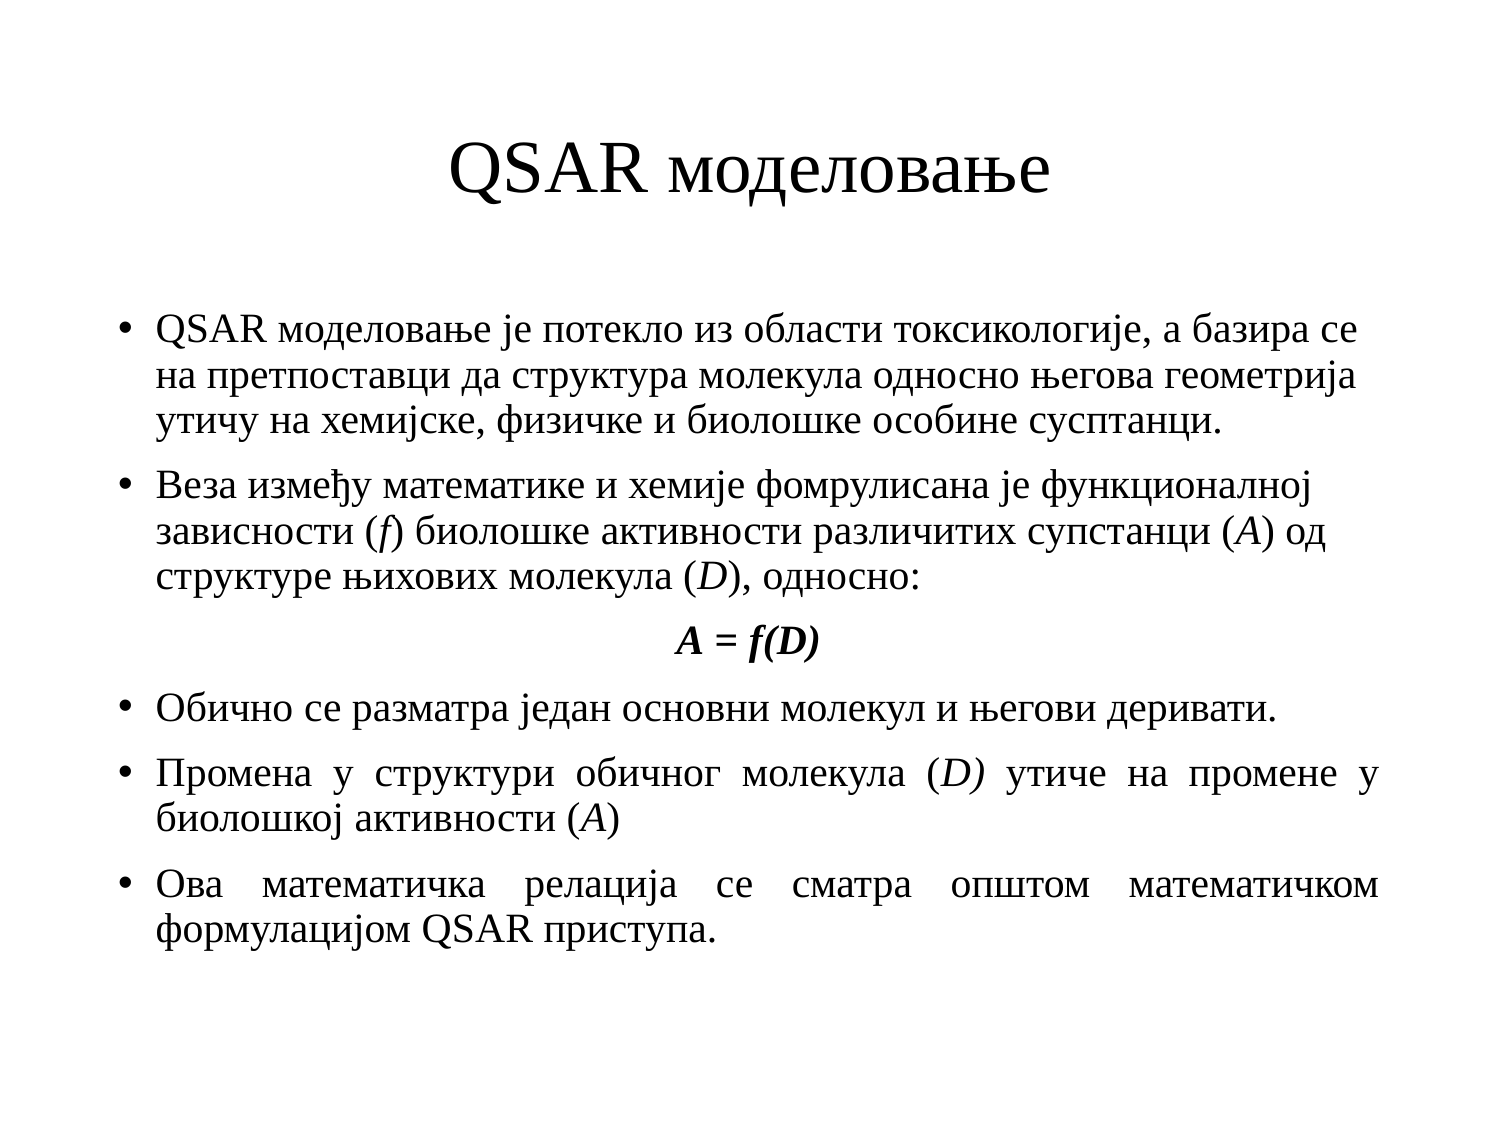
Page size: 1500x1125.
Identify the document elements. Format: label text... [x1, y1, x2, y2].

list QSAR моделовање је потекло из области токсикологије, а базира се на претпоставци да структура молекула односно његова геометрија утичу на хемијске, физичке и биолошке особине сусптанци. Веза између математике и хемије фомрулисана је функционалној зависности (f) биолошке активности различитих супстанци (А) од структуре њихових молекула (D), односно: А = f(D) Обично се разматра један основни молекул и његови деривати. Промена у структури обичног молекула (D) утиче на промене у биолошкој активности (А) Ова математичка релација се сматра општом математичком формулацијом QSAR приступа. [103, 299, 1395, 1014]
title QSAR моделовање [103, 59, 1397, 278]
